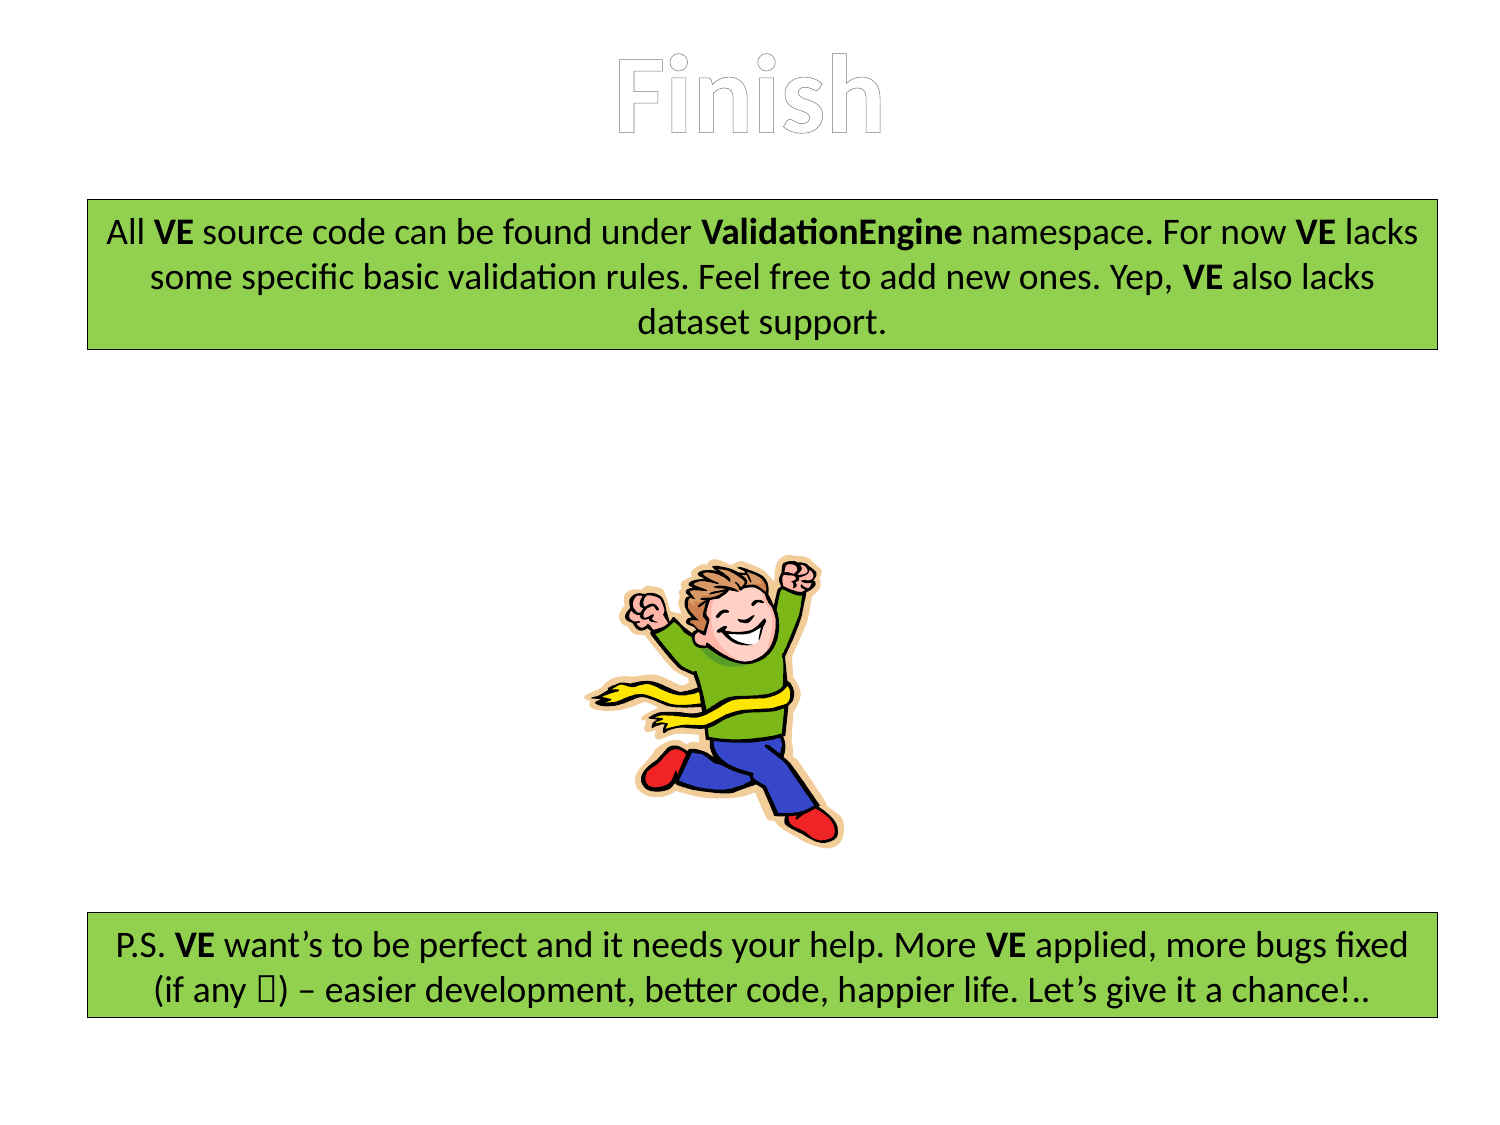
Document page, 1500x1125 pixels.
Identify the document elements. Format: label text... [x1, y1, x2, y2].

text_box Finish [598, 12, 902, 163]
picture [584, 549, 850, 854]
text_box P.S. VE want’s to be perfect and it needs your help. More VE applied, more bugs fixed (if any ) – easier development, better code, happier life. Let’s give it a chance!.. [87, 912, 1438, 1018]
text_box All VE source code can be found under ValidationEngine namespace. For now VE lacks some specific basic validation rules. Feel free to add new ones. Yep, VE also lacks dataset support. [87, 199, 1438, 350]
